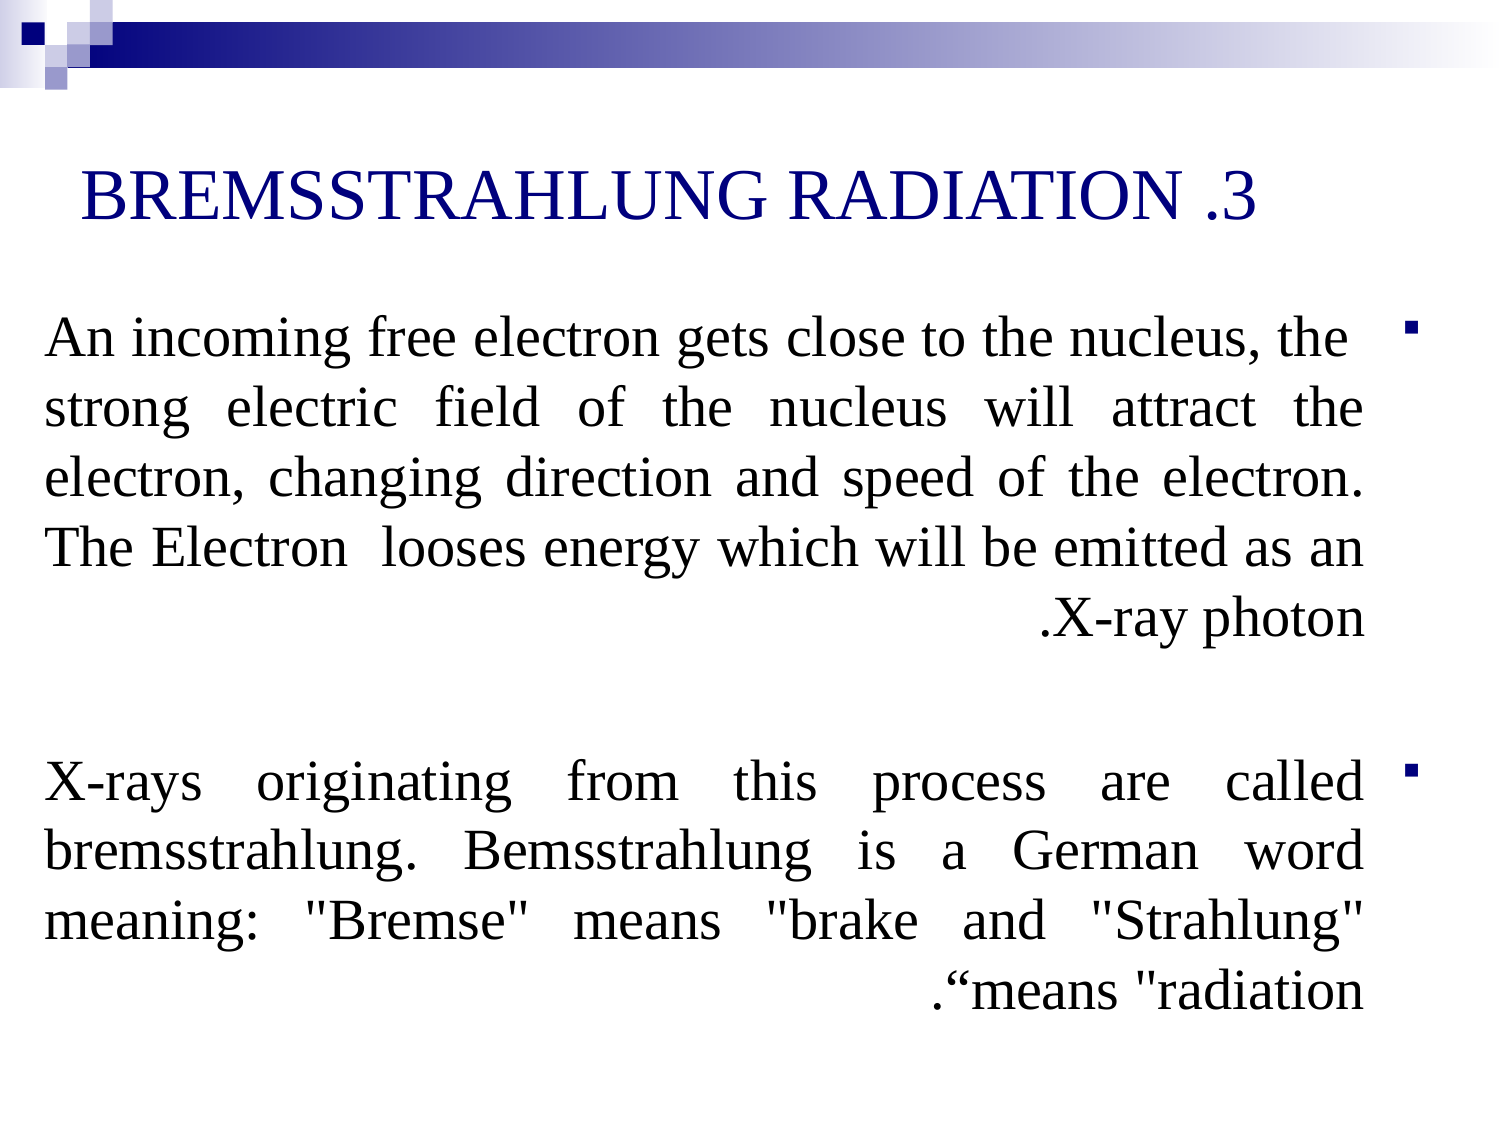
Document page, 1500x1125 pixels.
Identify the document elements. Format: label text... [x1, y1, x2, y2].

title 3. BREMSSTRAHLUNG RADIATION [64, 77, 1416, 290]
text_box An incoming free electron gets close to the nucleus, the strong electric field of the nucleus will attract the electron, changing direction and speed of the electron. The Electron looses energy which will be emitted as an X-ray photon. X-rays originating from this process are called bremsstrahlung. Bemsstrahlung is a German word meaning: "Bremse" means "brake and "Strahlung" means "radiation“. [29, 290, 1437, 978]
